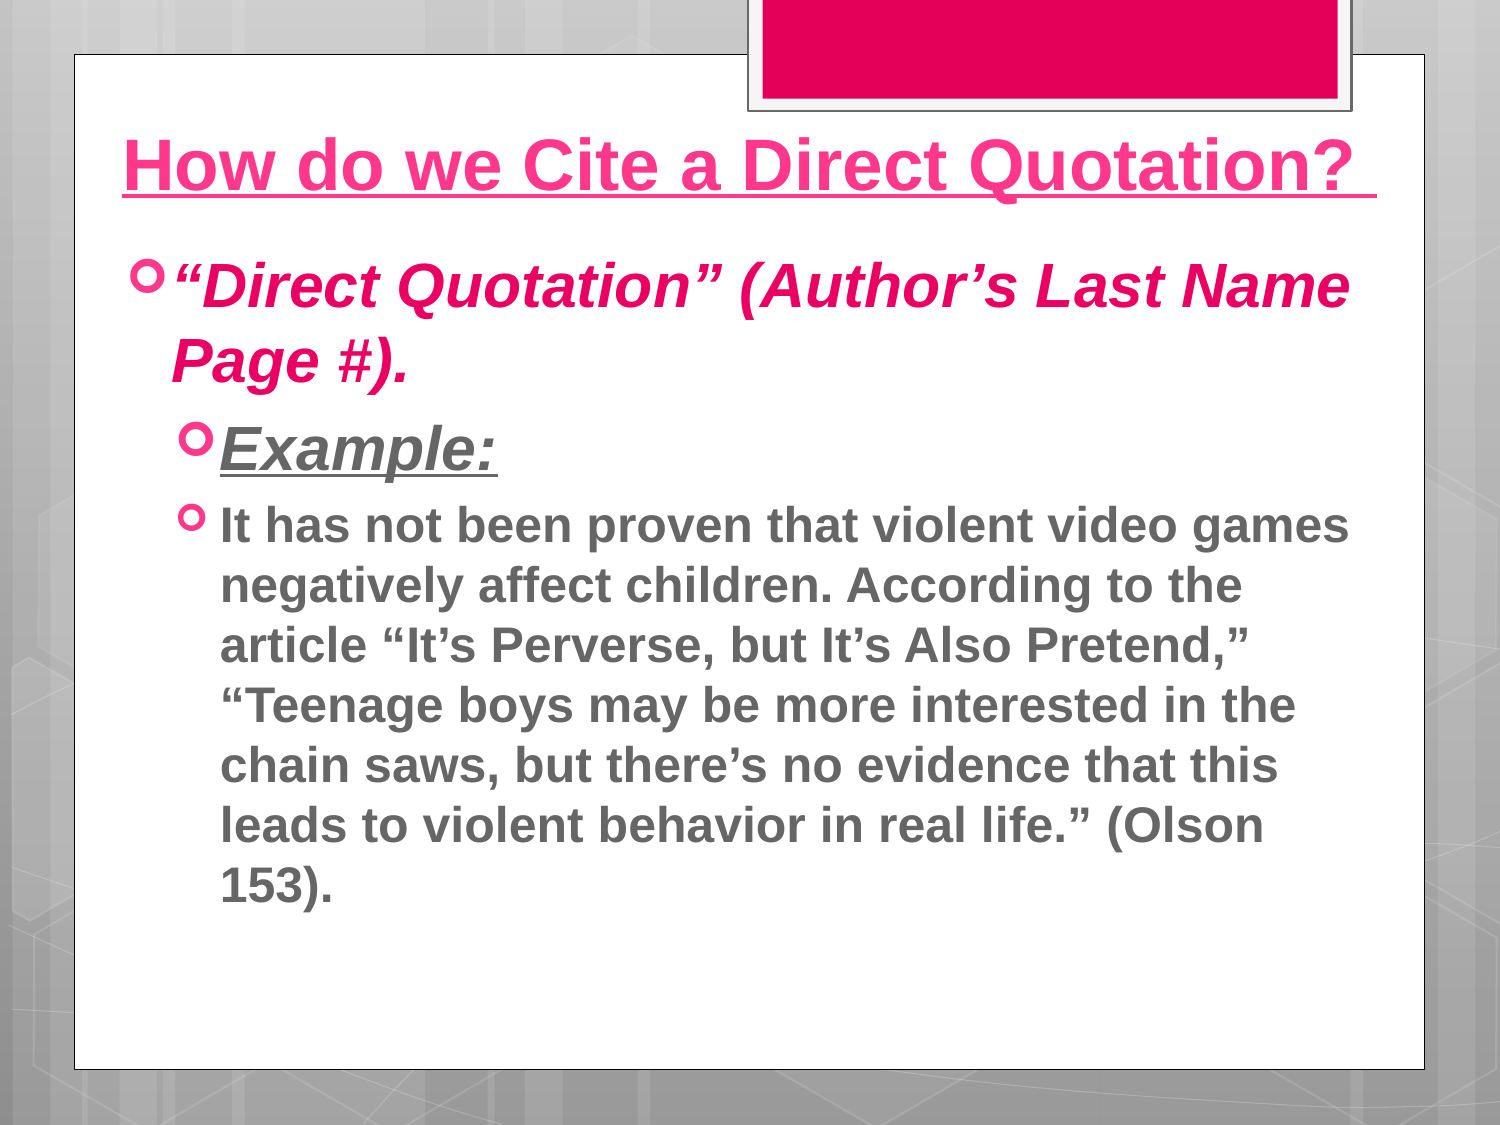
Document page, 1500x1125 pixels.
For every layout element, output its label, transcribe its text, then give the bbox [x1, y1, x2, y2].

title How do we Cite a Direct Quotation? [99, 24, 1400, 213]
list “Direct Quotation” (Author’s Last Name Page #). Example: It has not been proven that violent video games negatively affect children. According to the article “It’s Perverse, but It’s Also Pretend,” “Teenage boys may be more interested in the chain saws, but there’s no evidence that this leads to violent behavior in real life.” (Olson 153). [99, 237, 1400, 1050]
